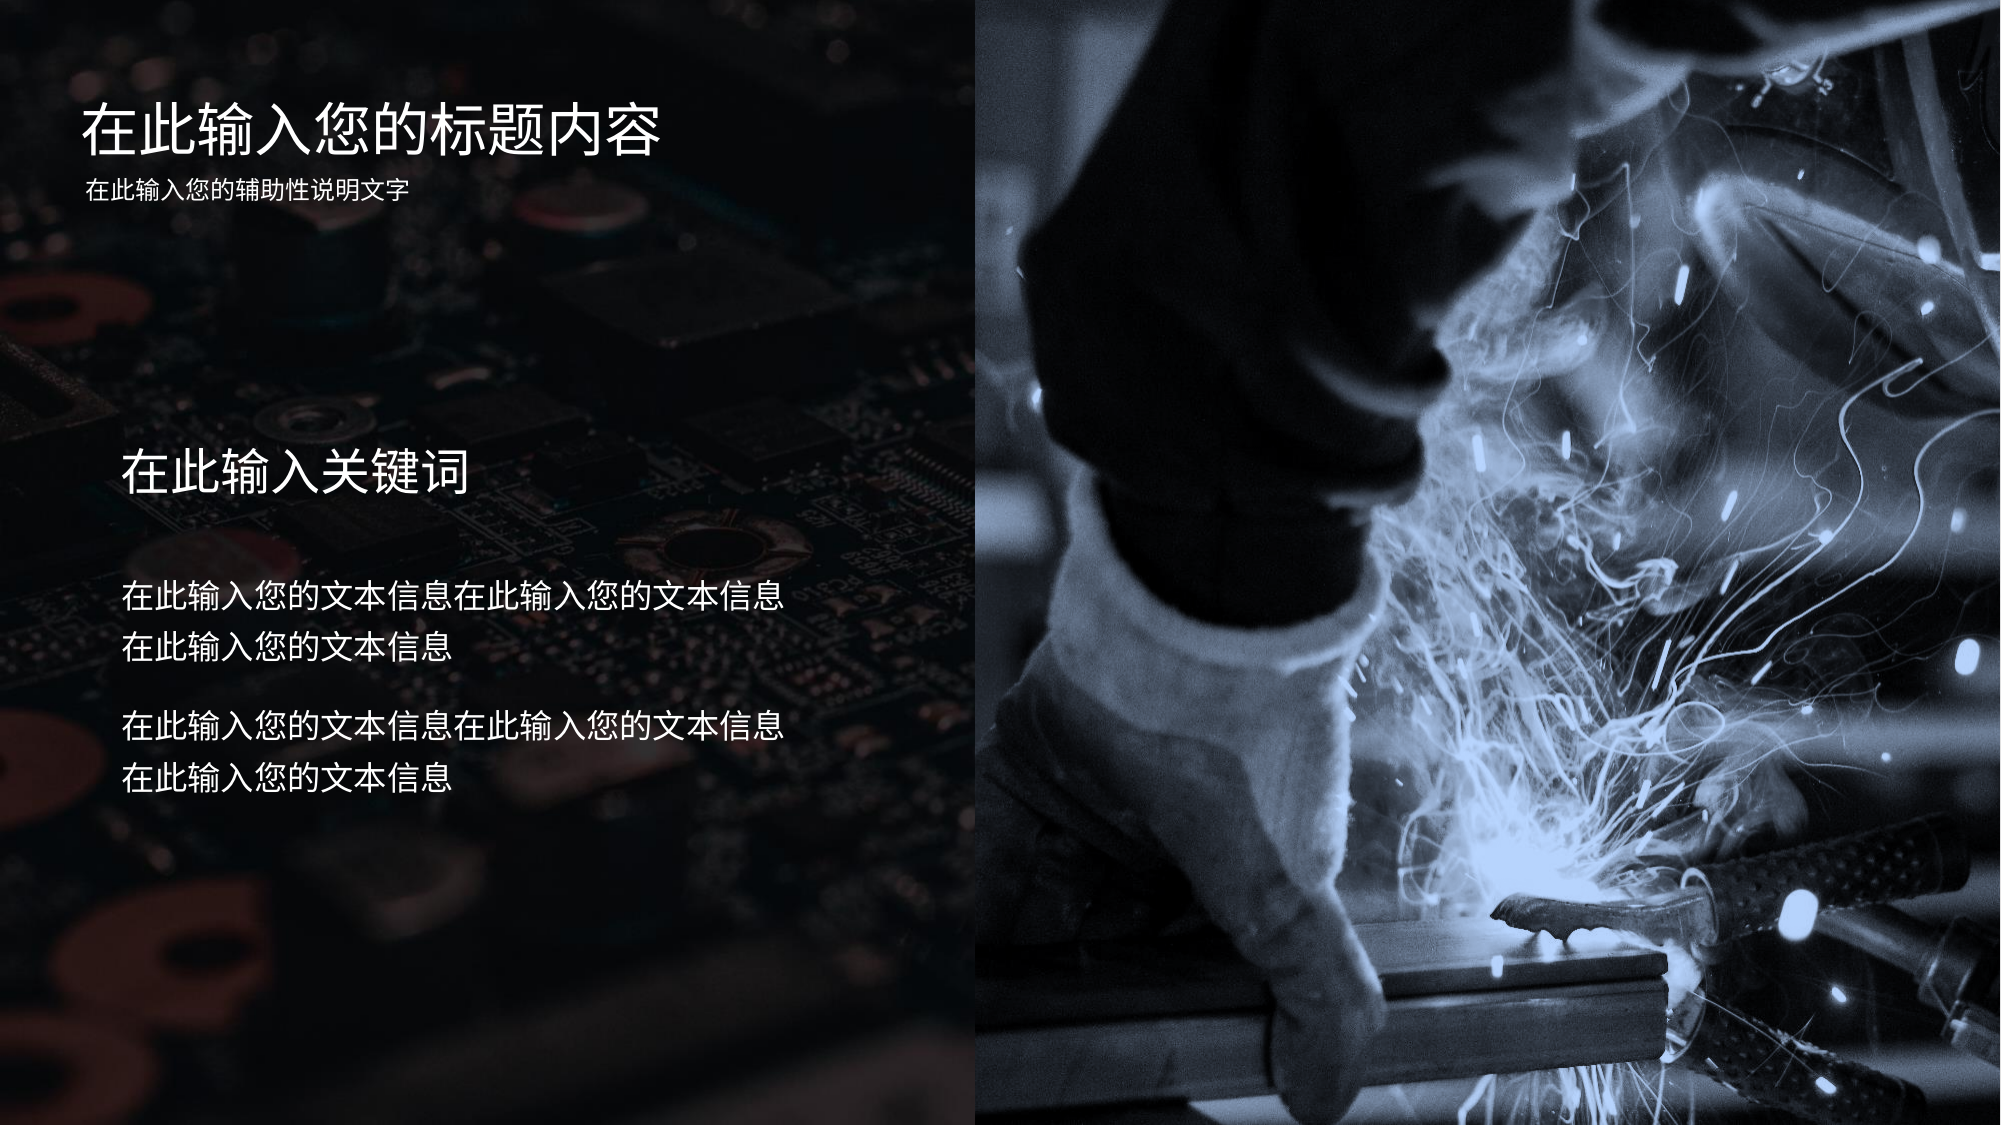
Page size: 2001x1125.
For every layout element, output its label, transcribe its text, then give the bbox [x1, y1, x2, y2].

text_box 在此输入关键词 [120, 440, 471, 501]
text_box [65, 85, 716, 213]
text_box 在此输入您的文本信息在此输入您的文本信息 在此输入您的文本信息 [121, 684, 817, 807]
text_box 在此输入您的文本信息在此输入您的文本信息 在此输入您的文本信息 [121, 553, 817, 676]
text_box [974, 0, 2000, 1125]
picture [0, 0, 974, 1125]
